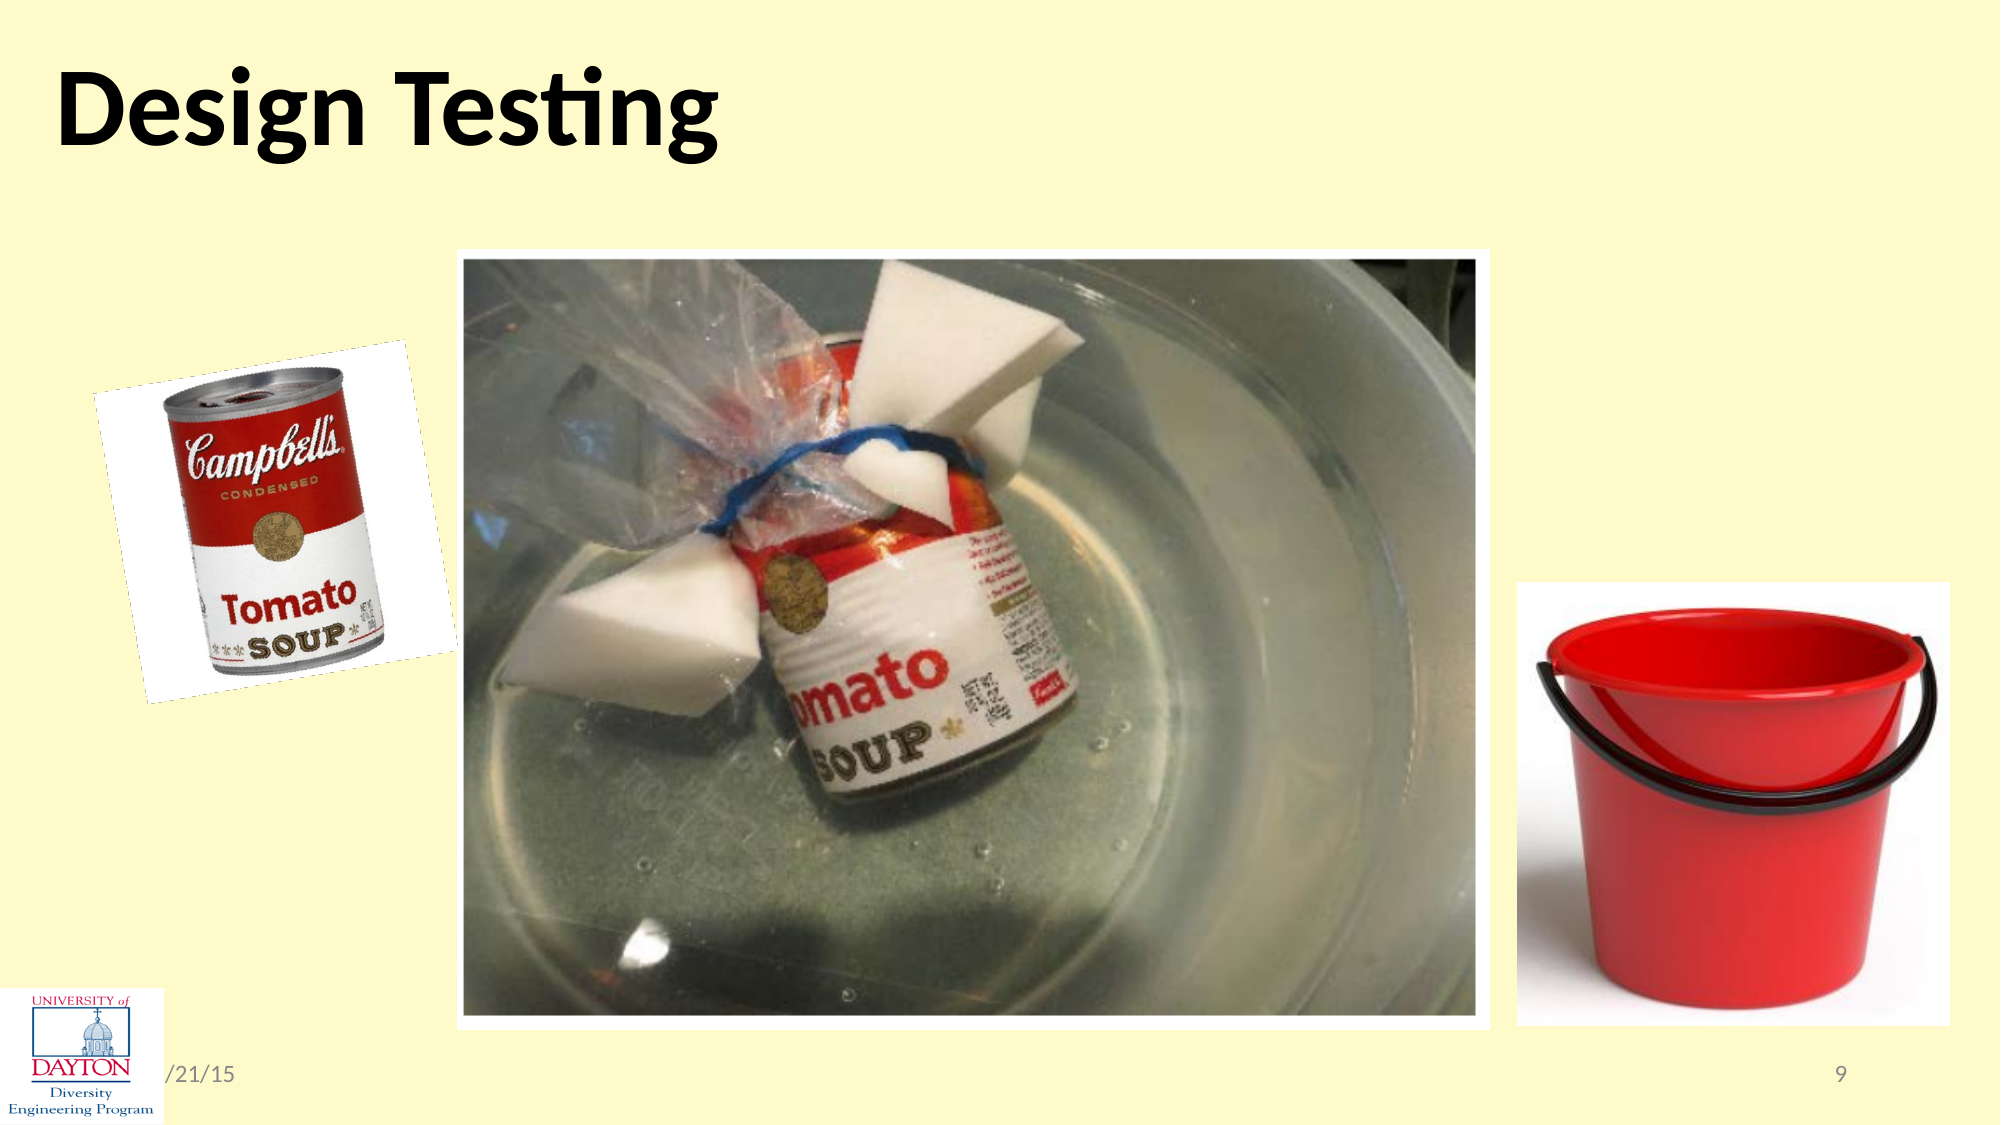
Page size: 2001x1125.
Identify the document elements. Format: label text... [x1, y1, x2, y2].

picture [1517, 581, 1951, 1027]
text_box Design Testing [40, 5, 1599, 214]
picture [0, 988, 165, 1125]
picture [94, 249, 1490, 1031]
